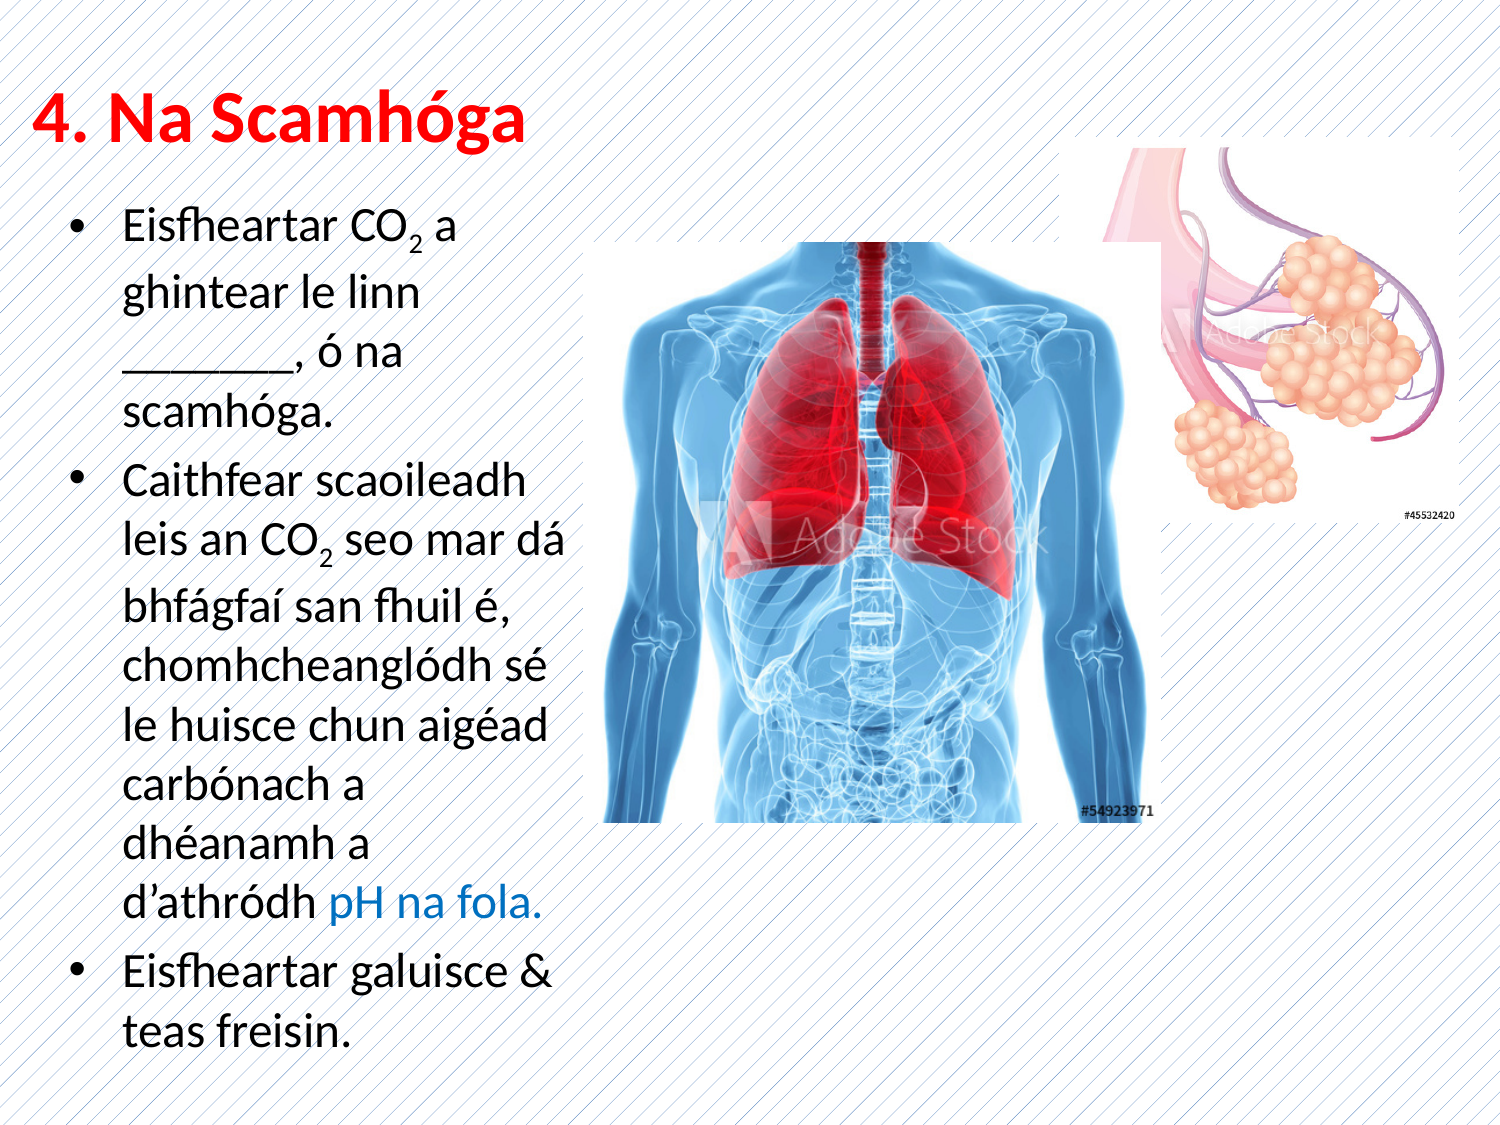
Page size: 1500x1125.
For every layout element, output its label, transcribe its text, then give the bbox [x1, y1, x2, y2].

picture [583, 136, 1460, 823]
title 4. Na Scamhóga [17, 19, 1404, 207]
list Eisfheartar CO2 a ghintear le linn _______, ó na scamhóga. Caithfear scaoileadh leis an CO2 seo mar dá bhfágfaí san fhuil é, chomhcheanglódh sé le huisce chun aigéad carbónach a dhéanamh a d’athródh pH na fola. Eisfheartar galuisce & teas freisin. [53, 184, 586, 1083]
